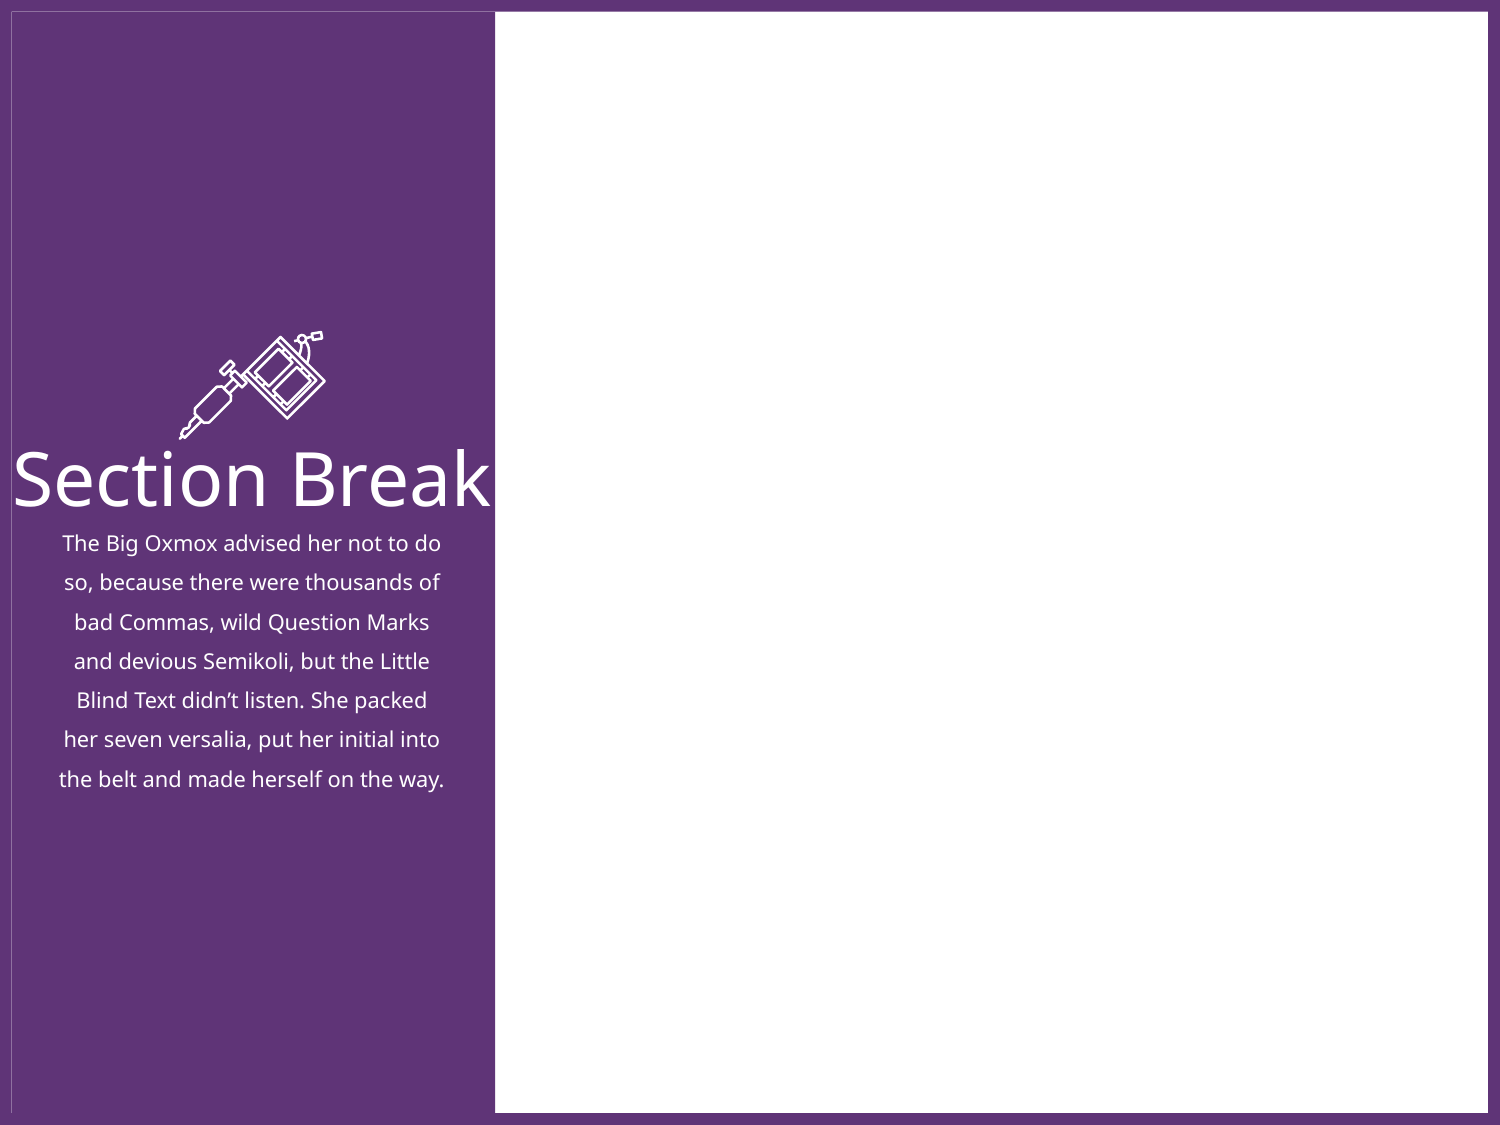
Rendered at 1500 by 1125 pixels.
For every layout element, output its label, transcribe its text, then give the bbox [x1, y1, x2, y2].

text_box Section Break [0, 423, 495, 529]
picture [495, 11, 1489, 1114]
text_box [178, 330, 326, 440]
text_box The Big Oxmox advised her not to do so, because there were thousands of bad Commas, wild Question Marks and devious Semikoli, but the Little Blind Text didn’t listen. She packed her seven versalia, put her initial into the belt and made herself on the way. [43, 508, 461, 800]
text_box [11, 529, 495, 1114]
text_box [11, 11, 495, 423]
